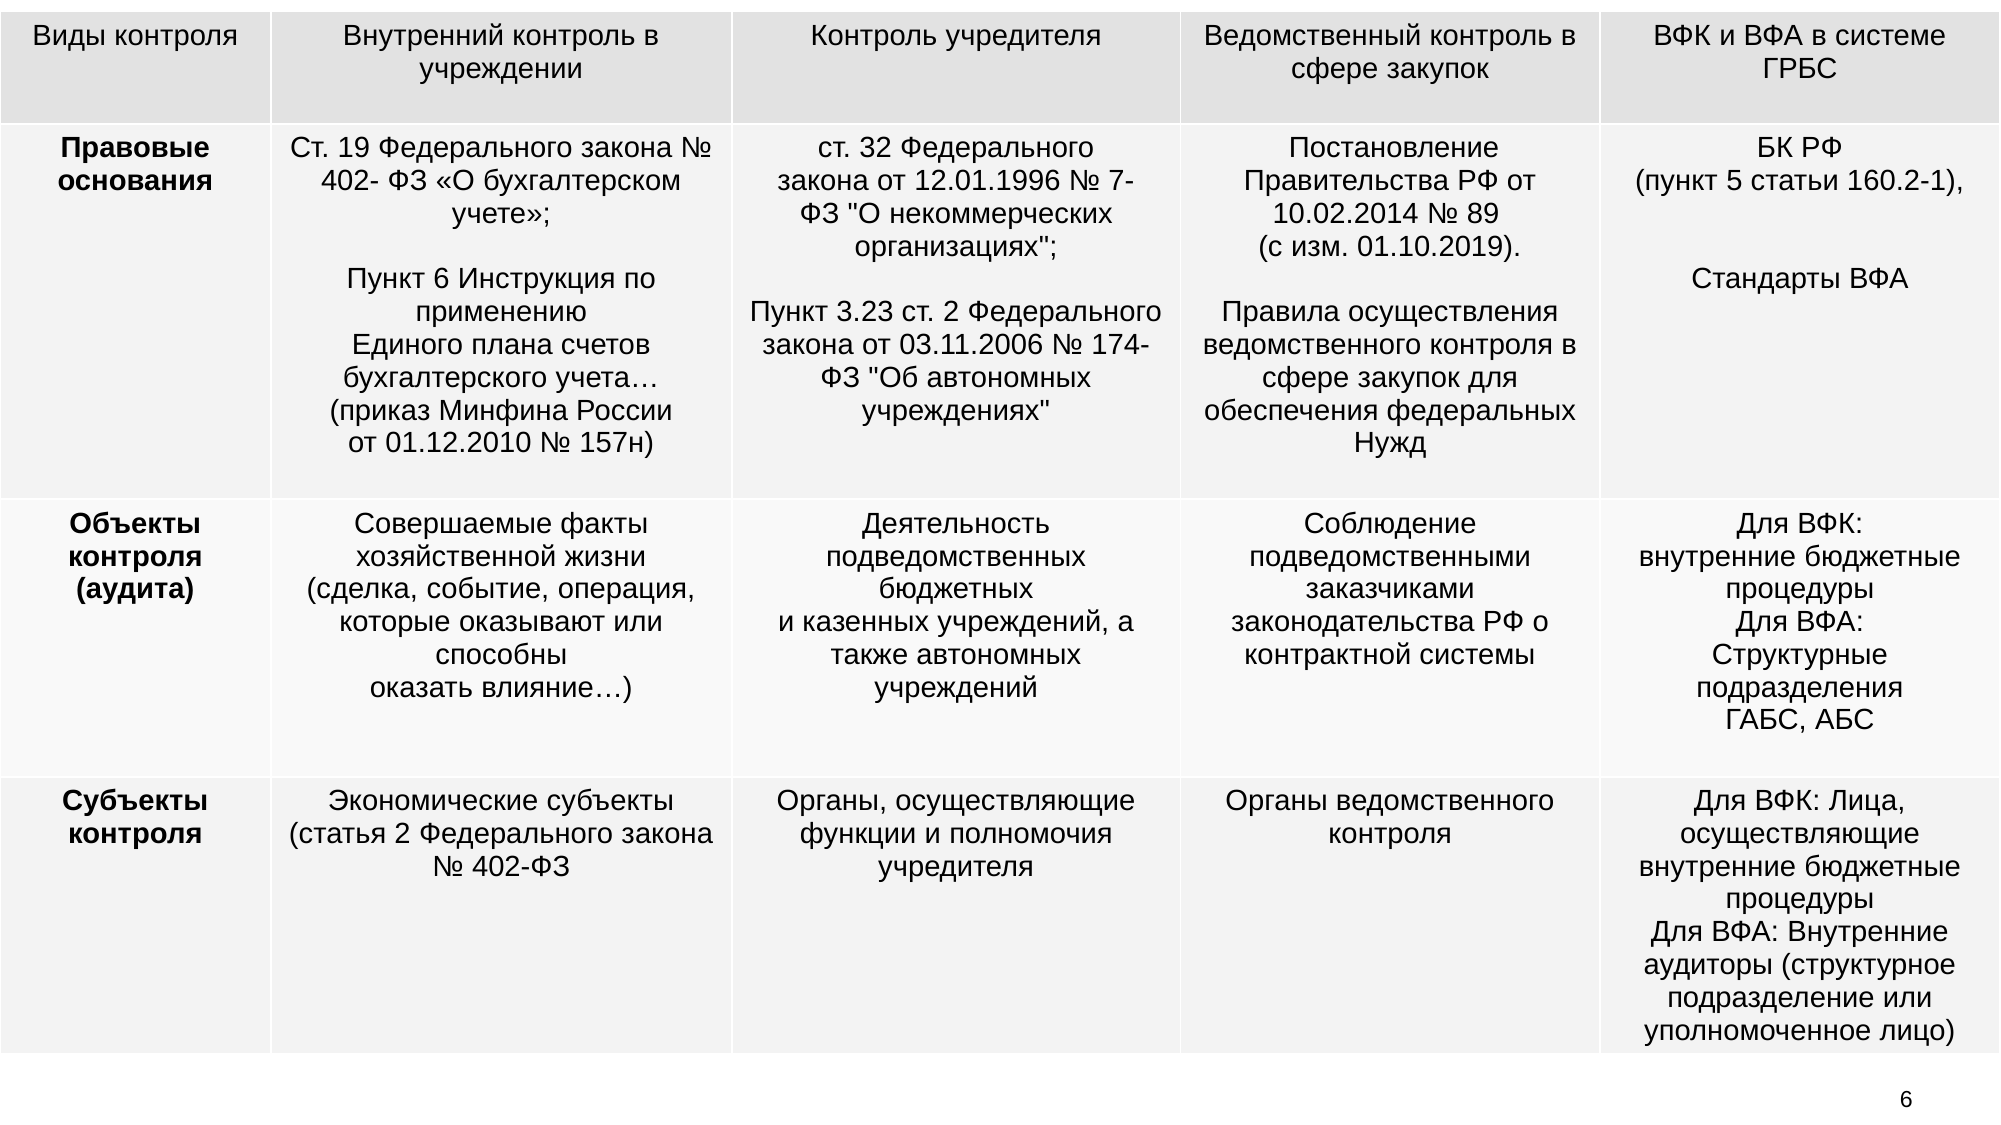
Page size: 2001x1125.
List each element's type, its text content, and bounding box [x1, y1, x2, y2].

table_header Виды контроля [1, 12, 270, 123]
table_cell Объекты контроля (аудита) [1, 500, 270, 776]
table_cell Правовые основания [1, 125, 270, 498]
table_cell ст. 32 Федерального закона от 12.01.1996 № 7- ФЗ "О некоммерческих организациях"; Пункт 3.23 ст. 2 Федерального закона от 03.11.2006 № 174- ФЗ "Об автономных учреждениях" [733, 125, 1180, 498]
table_cell Совершаемые факты хозяйственной жизни (сделка, событие, операция, которые оказывают или способны оказать влияние…) [272, 500, 731, 776]
table_cell Для ВФК: Лица, осуществляющие внутренние бюджетные процедуры Для ВФА: Внутренние аудиторы (структурное подразделение или уполномоченное лицо) [1601, 778, 1999, 1053]
table_cell Субъекты контроля [1, 778, 270, 1053]
table_cell Экономические субъекты (статья 2 Федерального закона № 402-ФЗ [272, 778, 731, 1053]
table_cell Постановление Правительства РФ от 10.02.2014 № 89 (с изм. 01.10.2019). Правила осуществления ведомственного контроля в сфере закупок для обеспечения федеральных Нужд [1181, 125, 1599, 498]
table_cell Органы ведомственного контроля [1181, 778, 1599, 1053]
table_header ВФК и ВФА в системе ГРБС [1601, 12, 1999, 123]
table_cell Органы, осуществляющие функции и полномочия учредителя [733, 778, 1180, 1053]
table_cell Деятельность подведомственных бюджетных и казенных учреждений, а также автономных учреждений [733, 500, 1180, 776]
table_cell Соблюдение подведомственными заказчиками законодательства РФ о контрактной системы [1181, 500, 1599, 776]
table_header Контроль учредителя [733, 12, 1180, 123]
table_header Внутренний контроль в учреждении [272, 12, 731, 123]
table_header Ведомственный контроль в сфере закупок [1181, 12, 1599, 123]
table_cell Для ВФК: внутренние бюджетные процедуры Для ВФА: Структурные подразделения ГАБС, АБС [1601, 500, 1999, 776]
table_cell Ст. 19 Федерального закона № 402- ФЗ «О бухгалтерском учете»; Пункт 6 Инструкция по применению Единого плана счетов бухгалтерского учета… (приказ Минфина России от 01.12.2010 № 157н) [272, 125, 731, 498]
table_cell БК РФ (пункт 5 статьи 160.2-1), Стандарты ВФА [1601, 125, 1999, 498]
